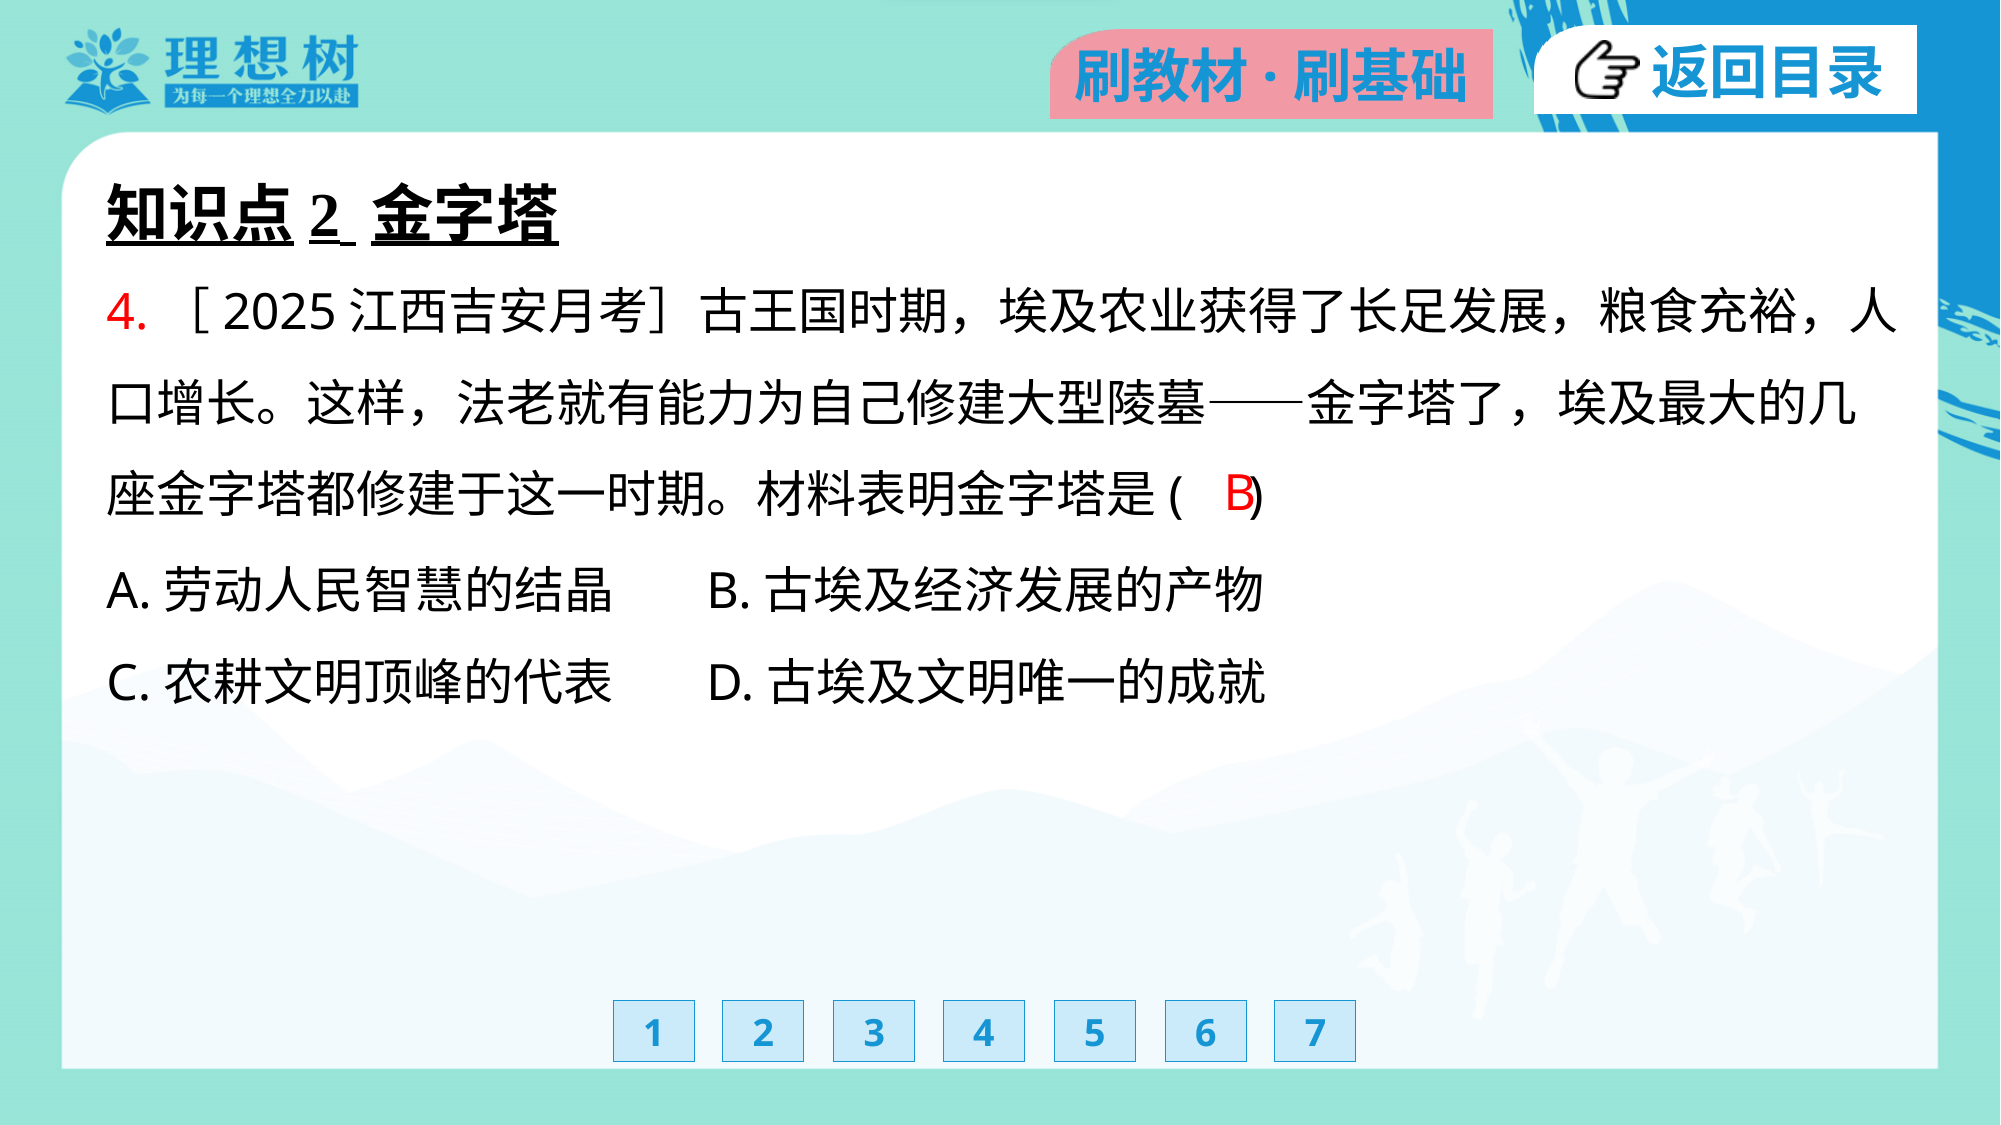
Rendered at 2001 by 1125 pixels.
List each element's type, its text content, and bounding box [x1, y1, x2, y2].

picture [0, 0, 2000, 1125]
text_box B [1209, 432, 1271, 520]
text_box A.劳动人民智慧的结晶 B.古埃及经济发展的产物 C.农耕文明顶峰的代表 D.古埃及文明唯一的成就 [106, 526, 1895, 711]
text_box 知识点2 金字塔 [106, 141, 1895, 247]
text_box 4.［2025江西吉安月考］古王国时期，埃及农业获得了长足发展，粮食充裕，人 口增长。这样，法老就有能力为自己修建大型陵墓——金字塔了，埃及最大的几 座金字塔都修建于这一时期。材料表明金字塔是( ) [106, 247, 1895, 523]
